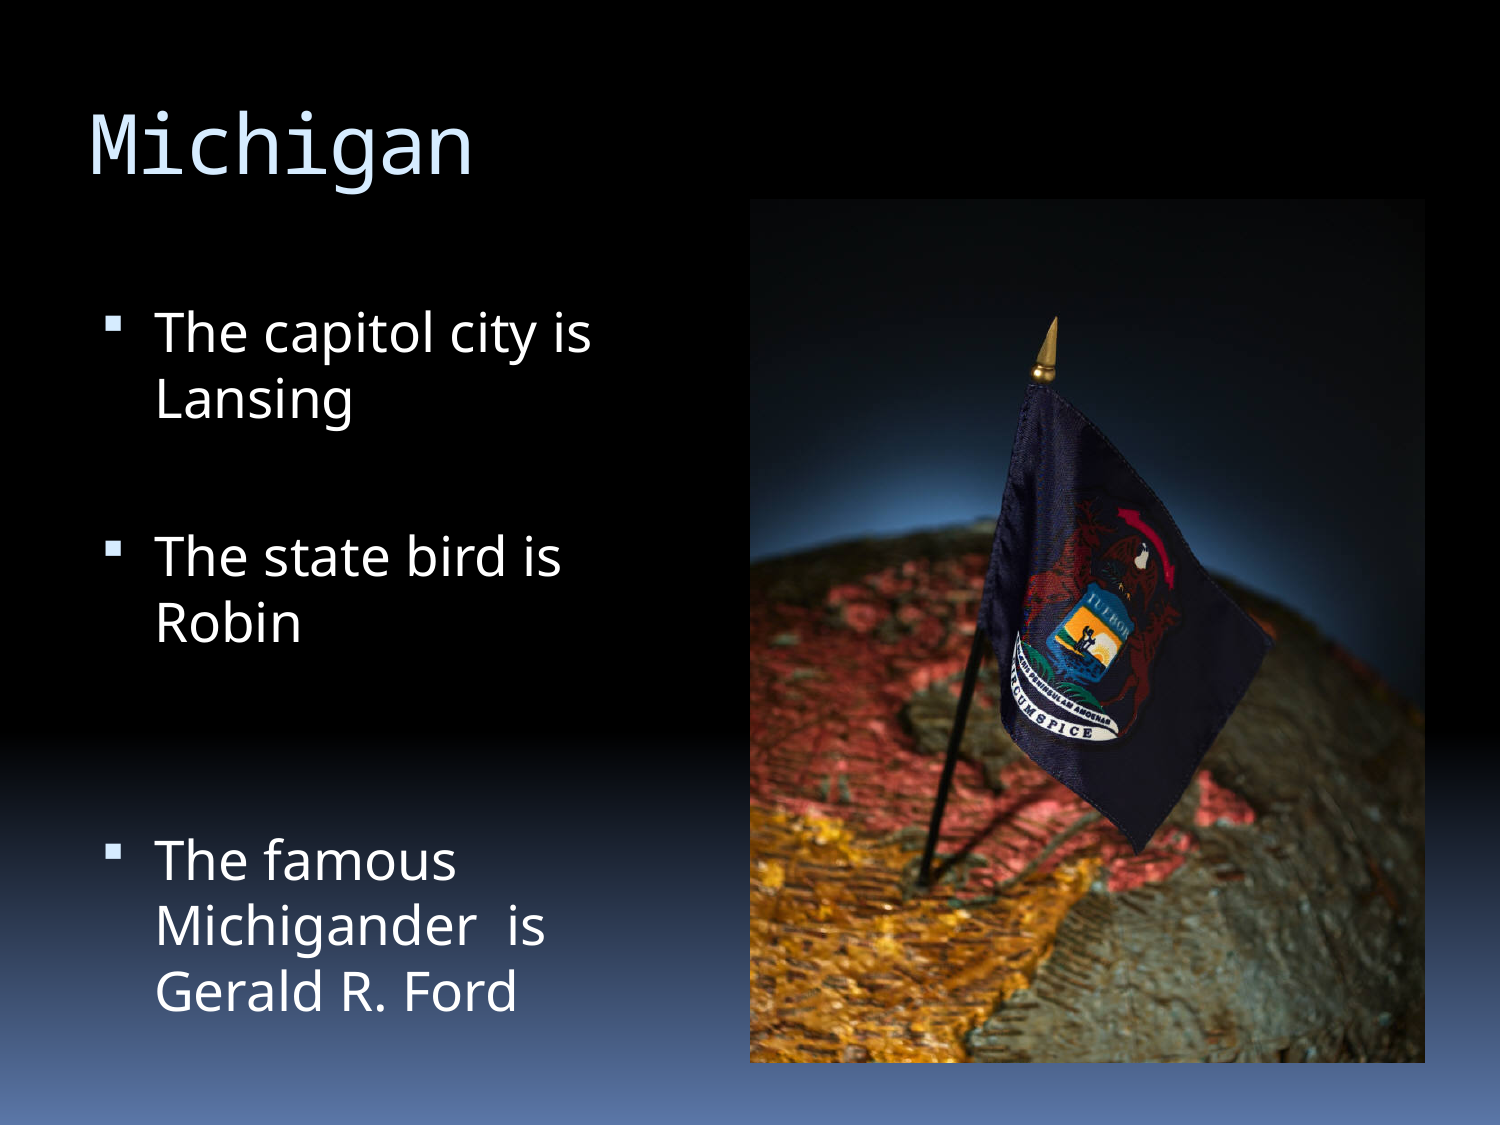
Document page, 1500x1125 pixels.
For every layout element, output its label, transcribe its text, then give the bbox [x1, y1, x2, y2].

list The capitol city is Lansing The state bird is Robin The famous Michigander is Gerald R. Ford [76, 290, 739, 1033]
title Michigan [75, 83, 1425, 234]
picture [749, 199, 1426, 1063]
